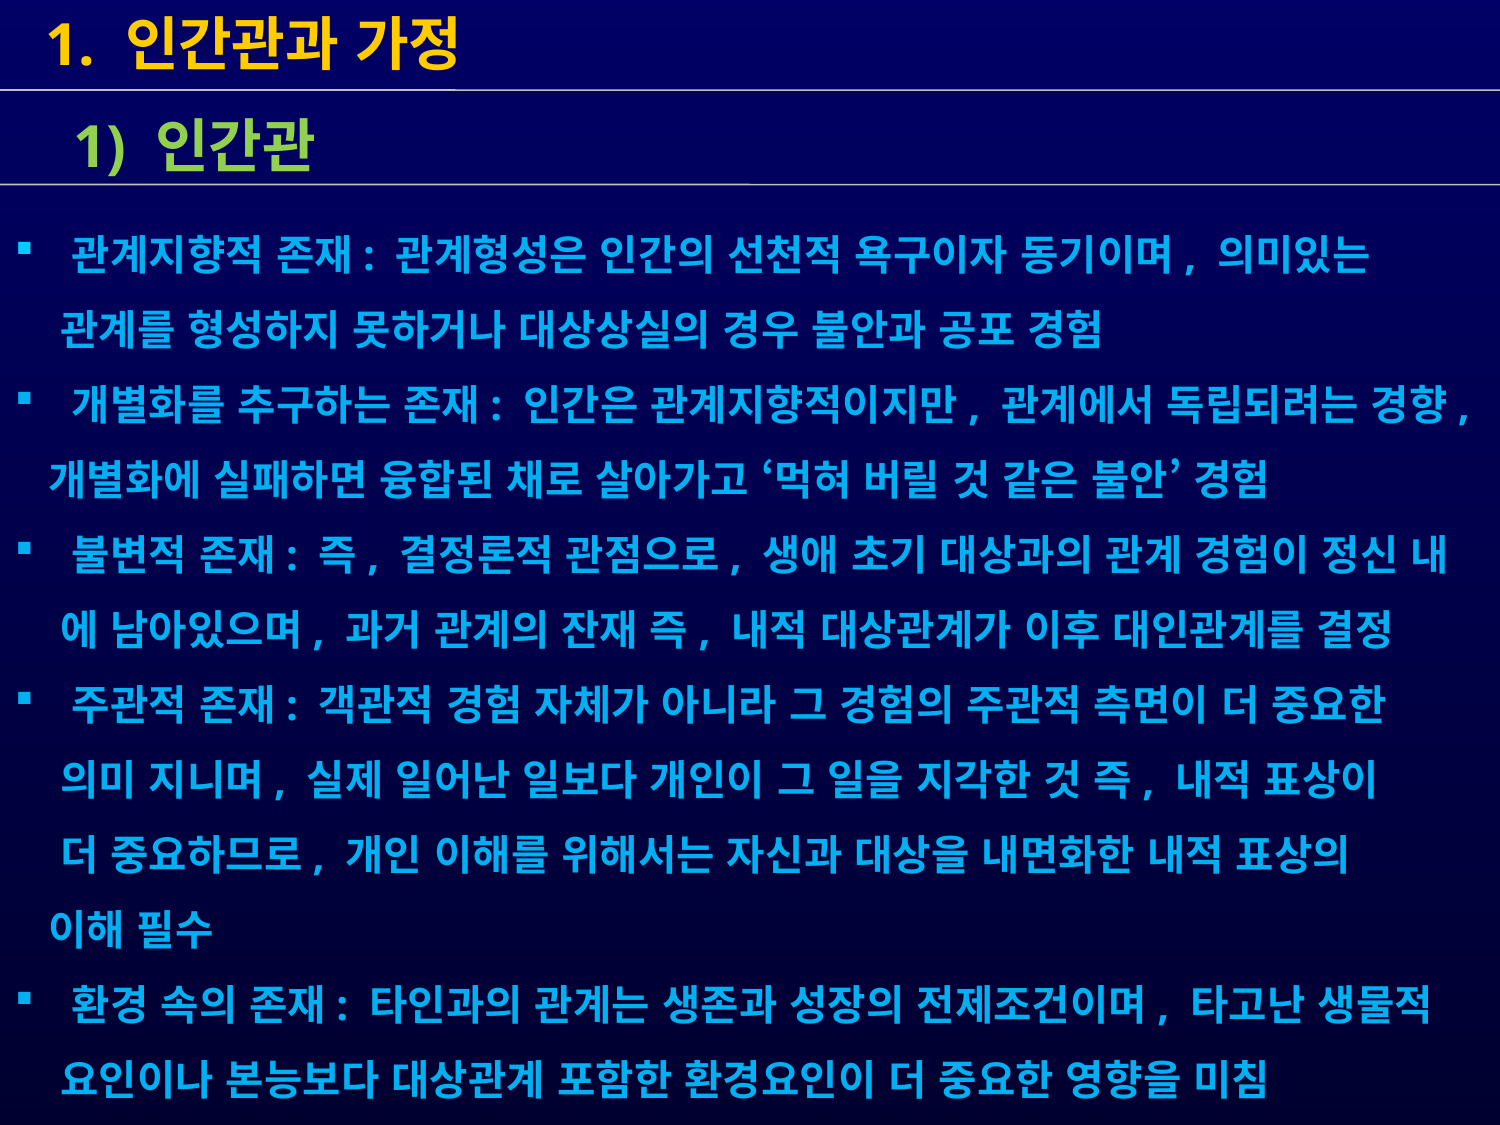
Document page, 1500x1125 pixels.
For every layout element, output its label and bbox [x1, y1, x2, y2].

text_box [0, 0, 1500, 1121]
